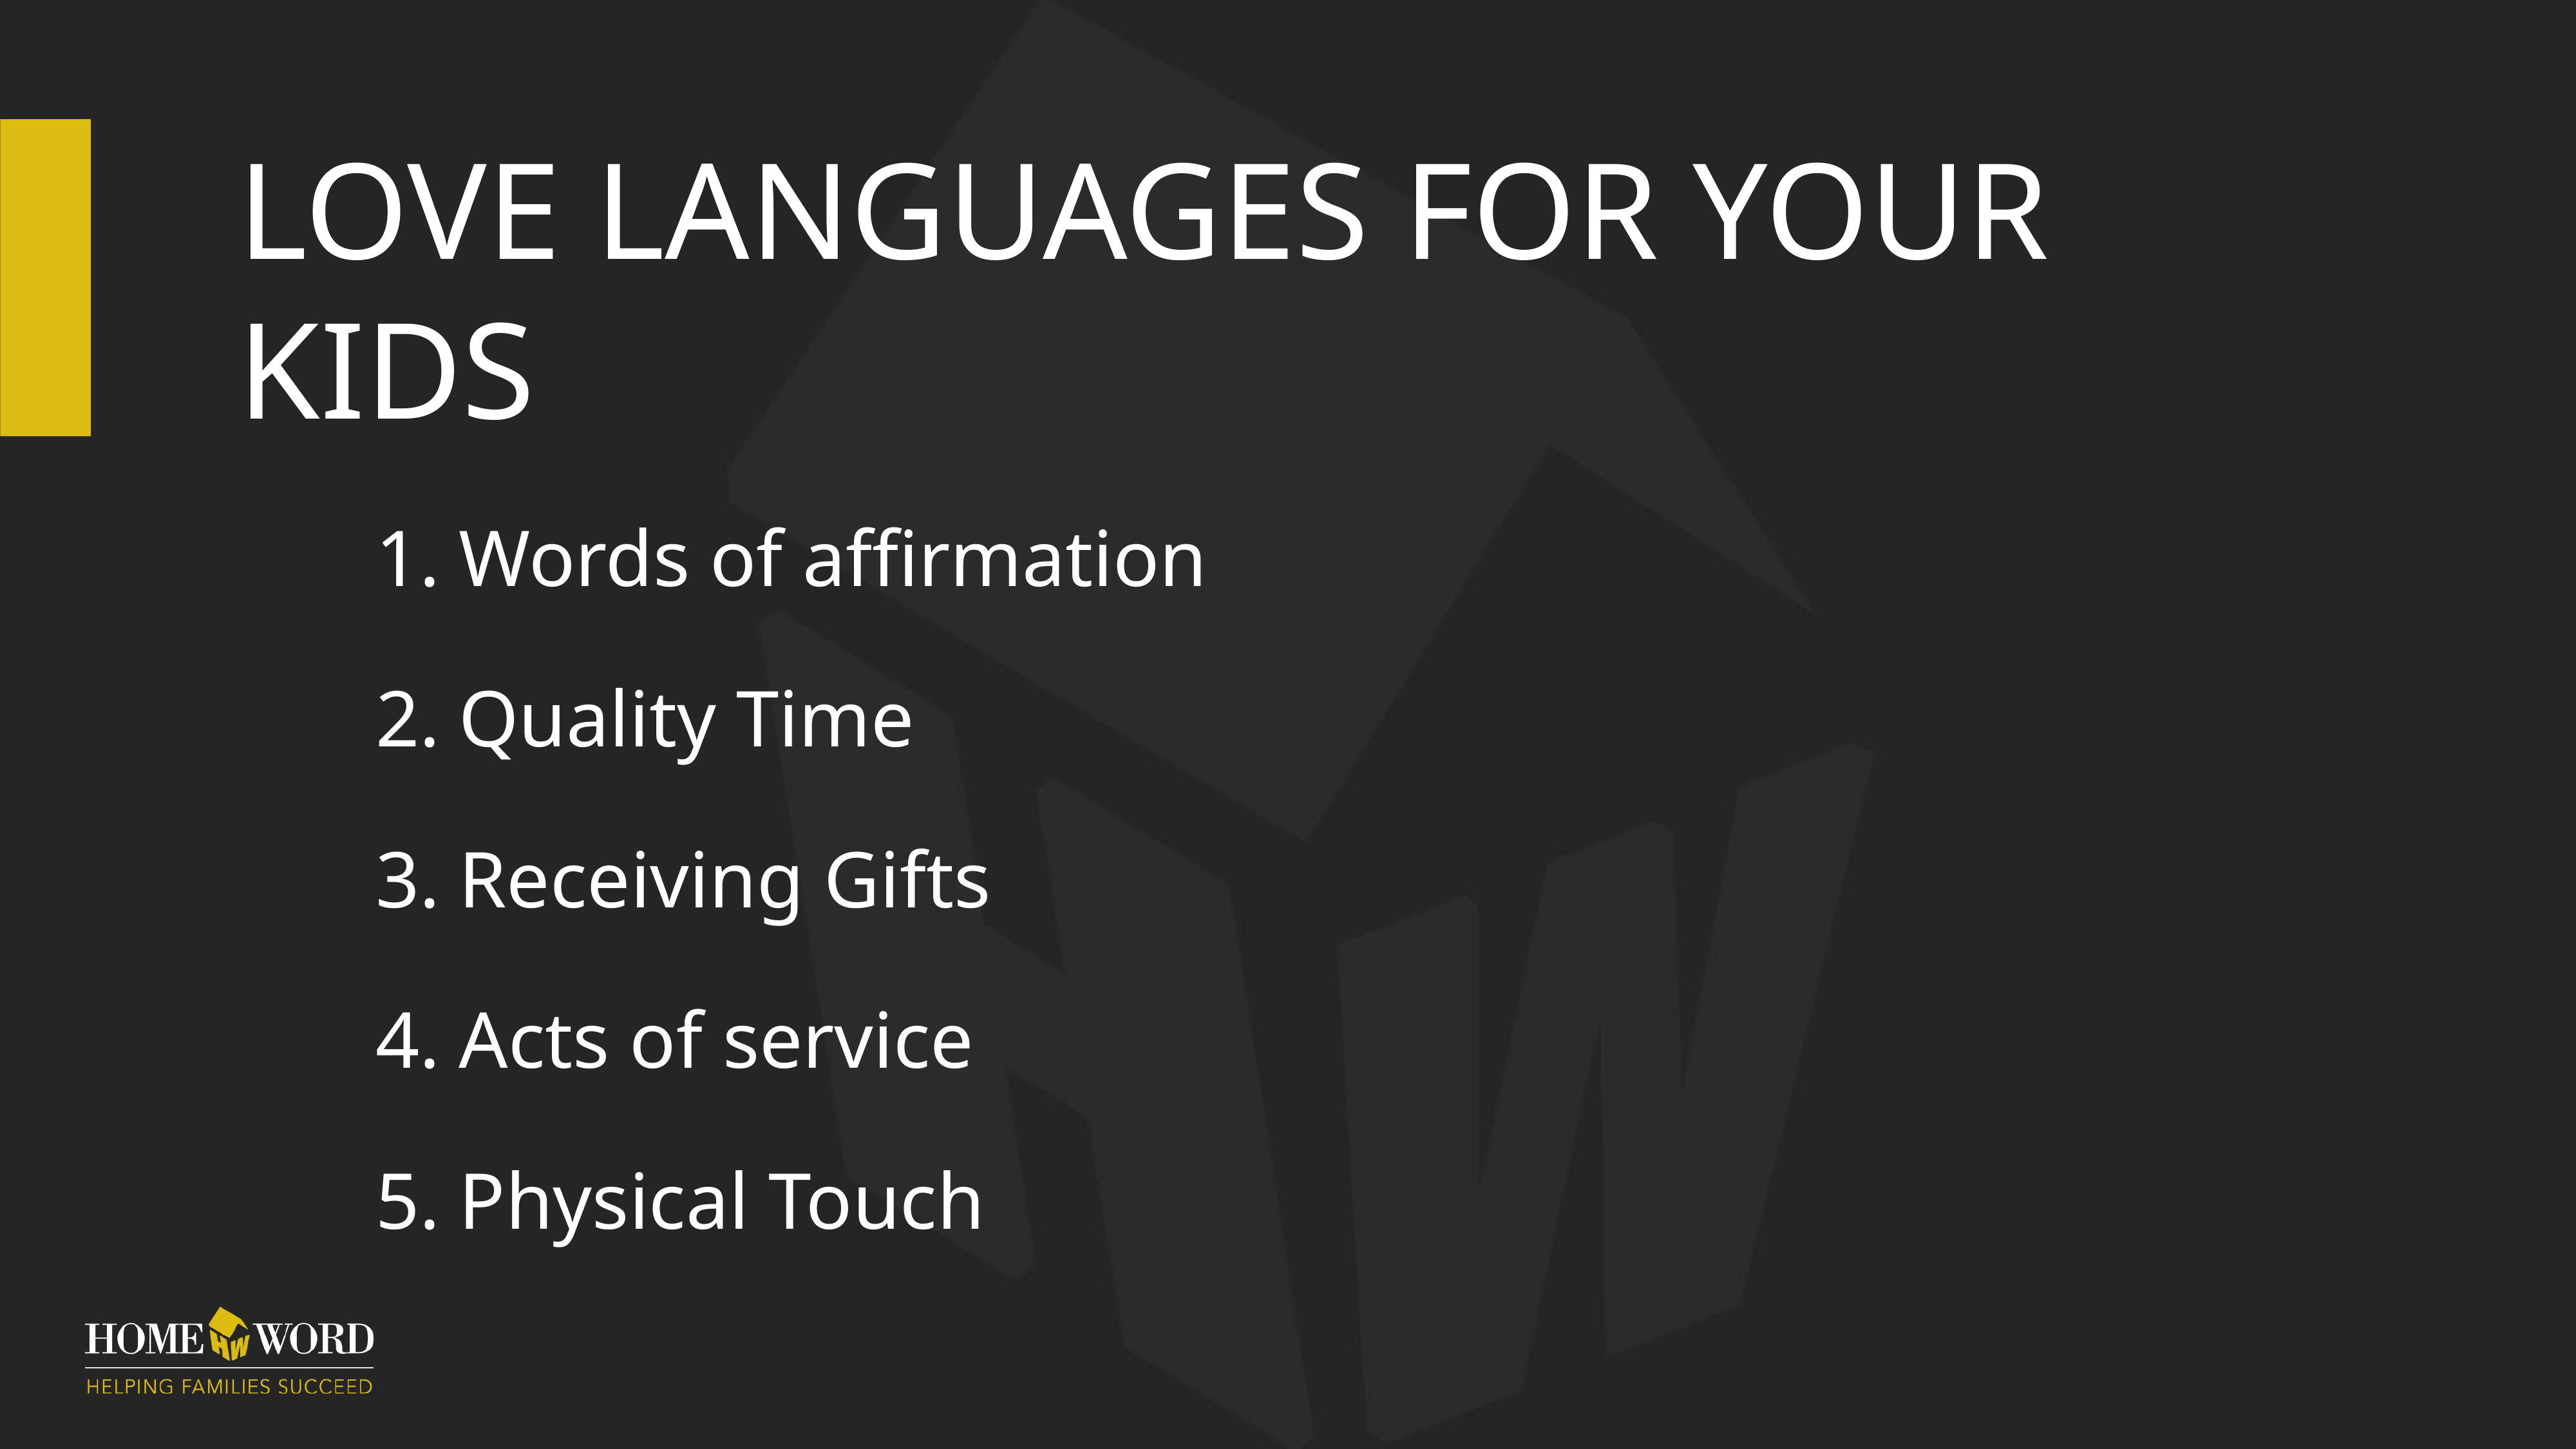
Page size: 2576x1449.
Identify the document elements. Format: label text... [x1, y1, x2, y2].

picture [0, 0, 2576, 1449]
text_box Words of affirmation Quality Time Receiving Gifts Acts of service Physical Touch [370, 504, 2351, 1258]
title Love Languages for your kids [232, 120, 2282, 466]
